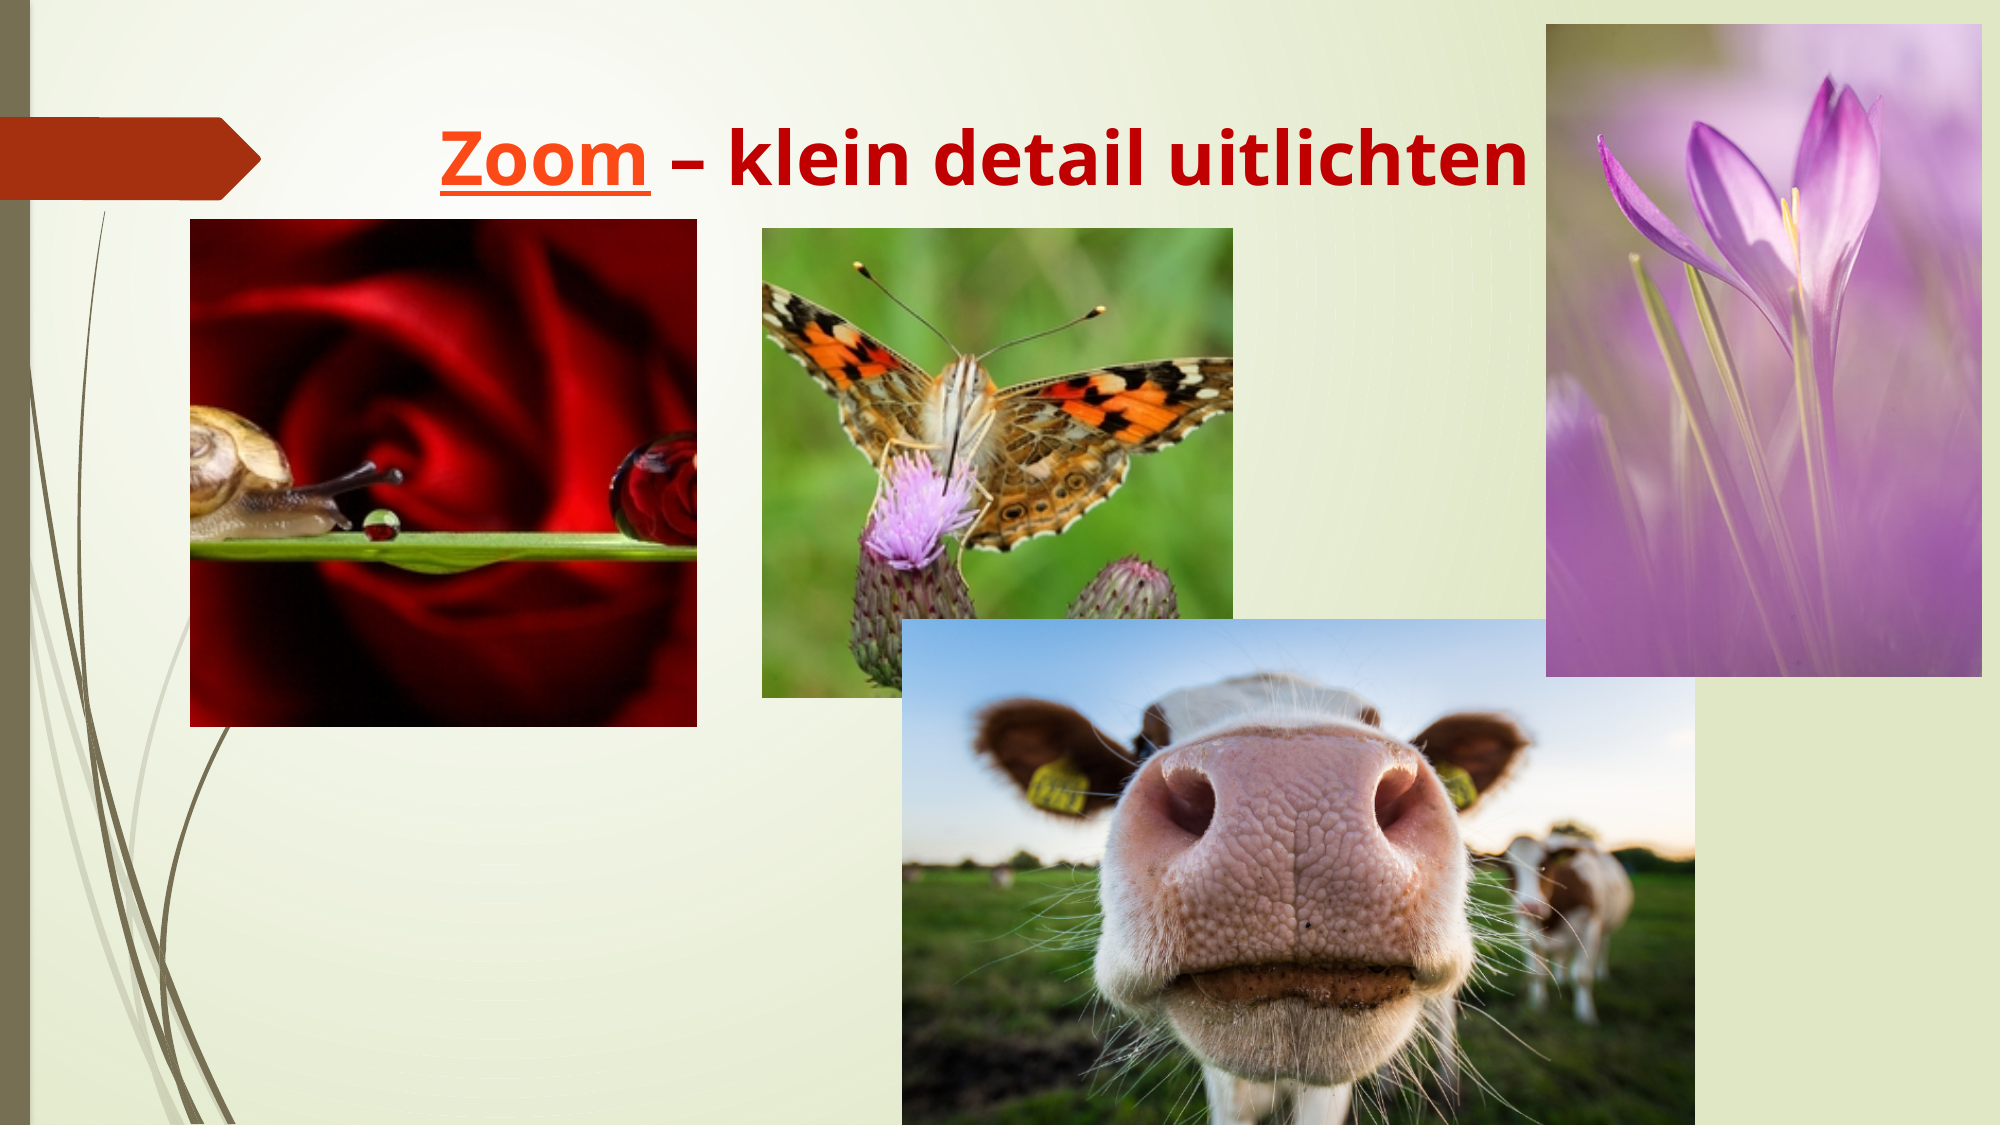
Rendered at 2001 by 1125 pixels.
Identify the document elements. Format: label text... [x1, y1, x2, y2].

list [190, 219, 697, 727]
picture [762, 24, 1982, 1125]
title Zoom – klein detail uitlichten [425, 102, 1541, 313]
